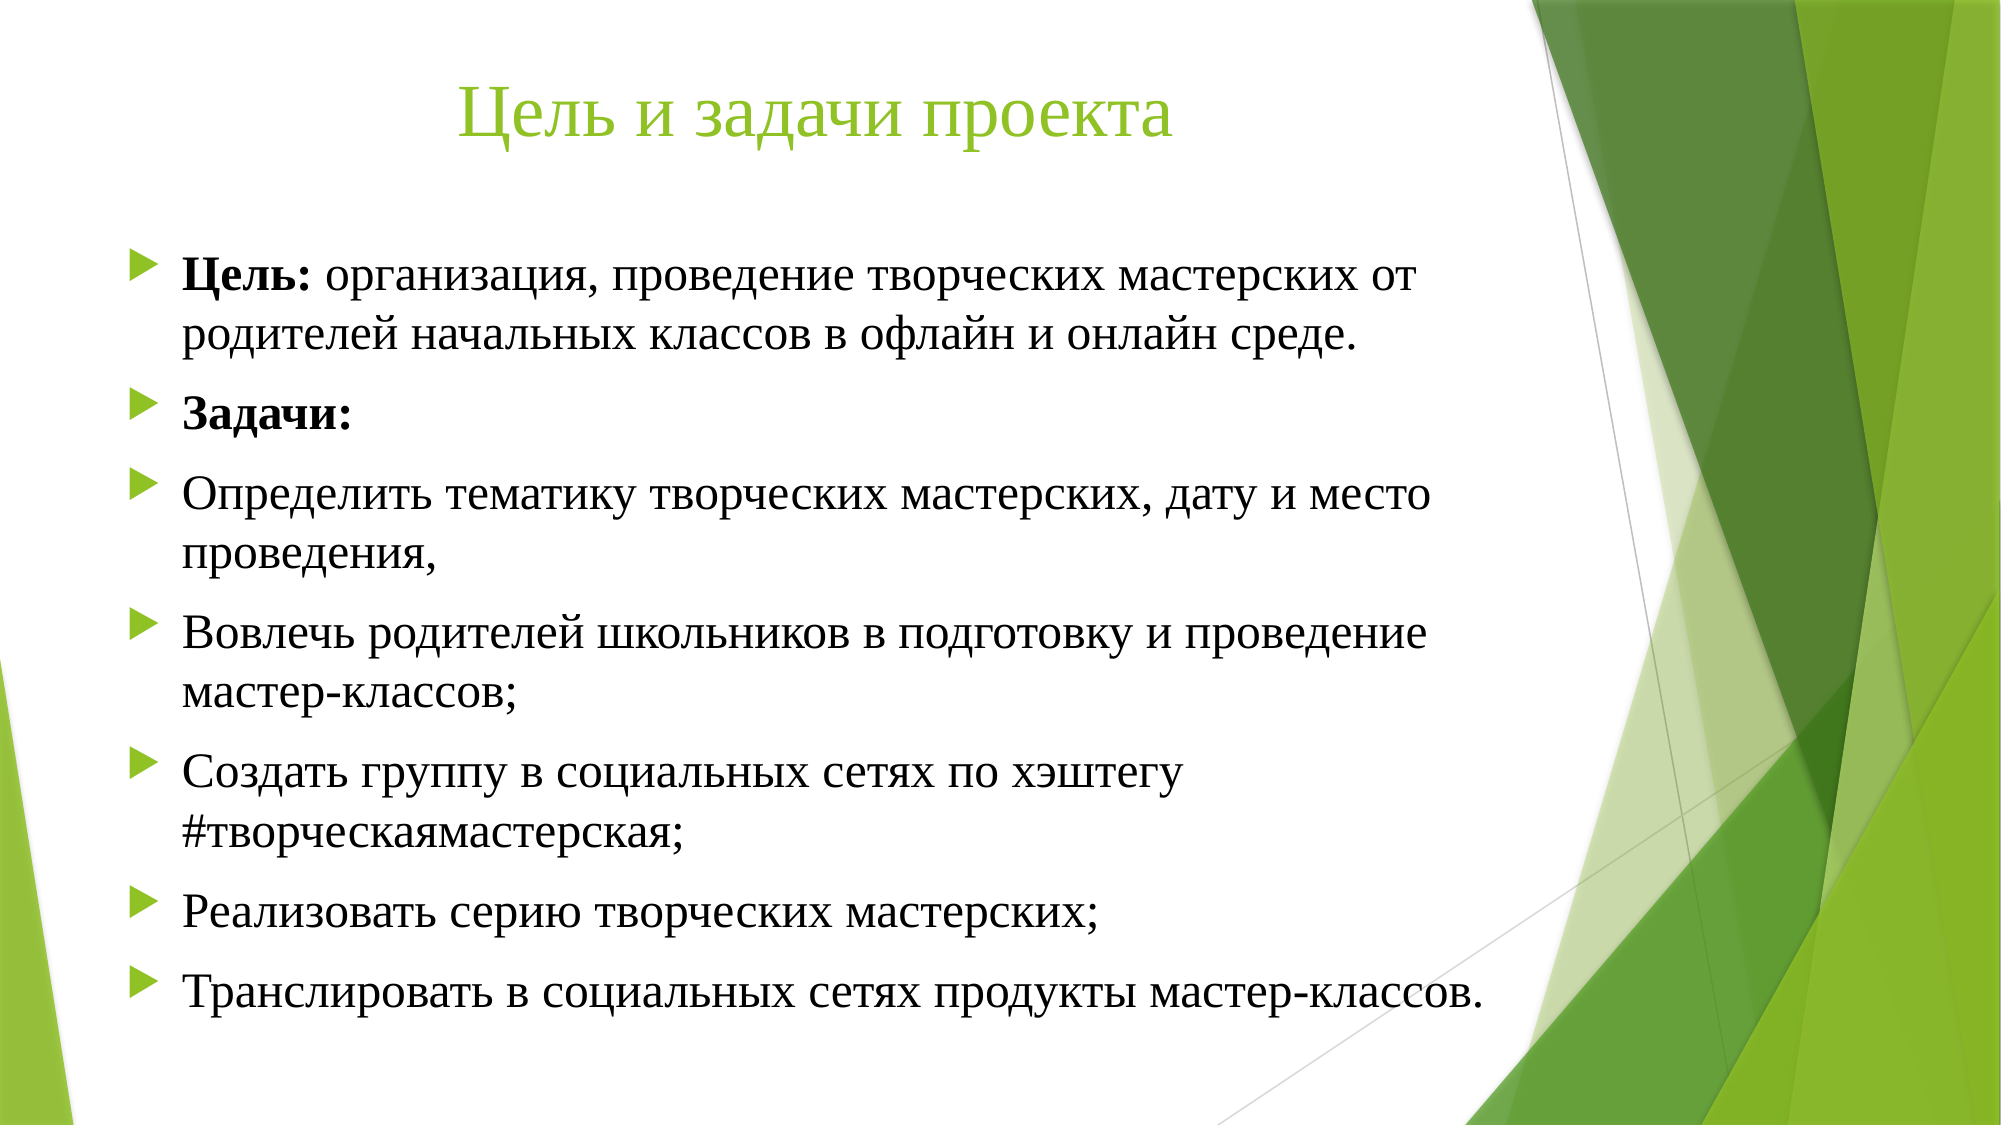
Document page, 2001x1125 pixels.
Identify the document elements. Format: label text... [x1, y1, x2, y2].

title Цель и задачи проекта [111, 53, 1522, 187]
list Цель: организация, проведение творческих мастерских от родителей начальных классов в офлайн и онлайн среде. Задачи: Определить тематику творческих мастерских, дату и место проведения, Вовлечь родителей школьников в подготовку и проведение мастер-классов; Создать группу в социальных сетях по хэштегу #творческаямастерская; Реализовать серию творческих мастерских; Транслировать в социальных сетях продукты мастер-классов. [111, 233, 1522, 1025]
